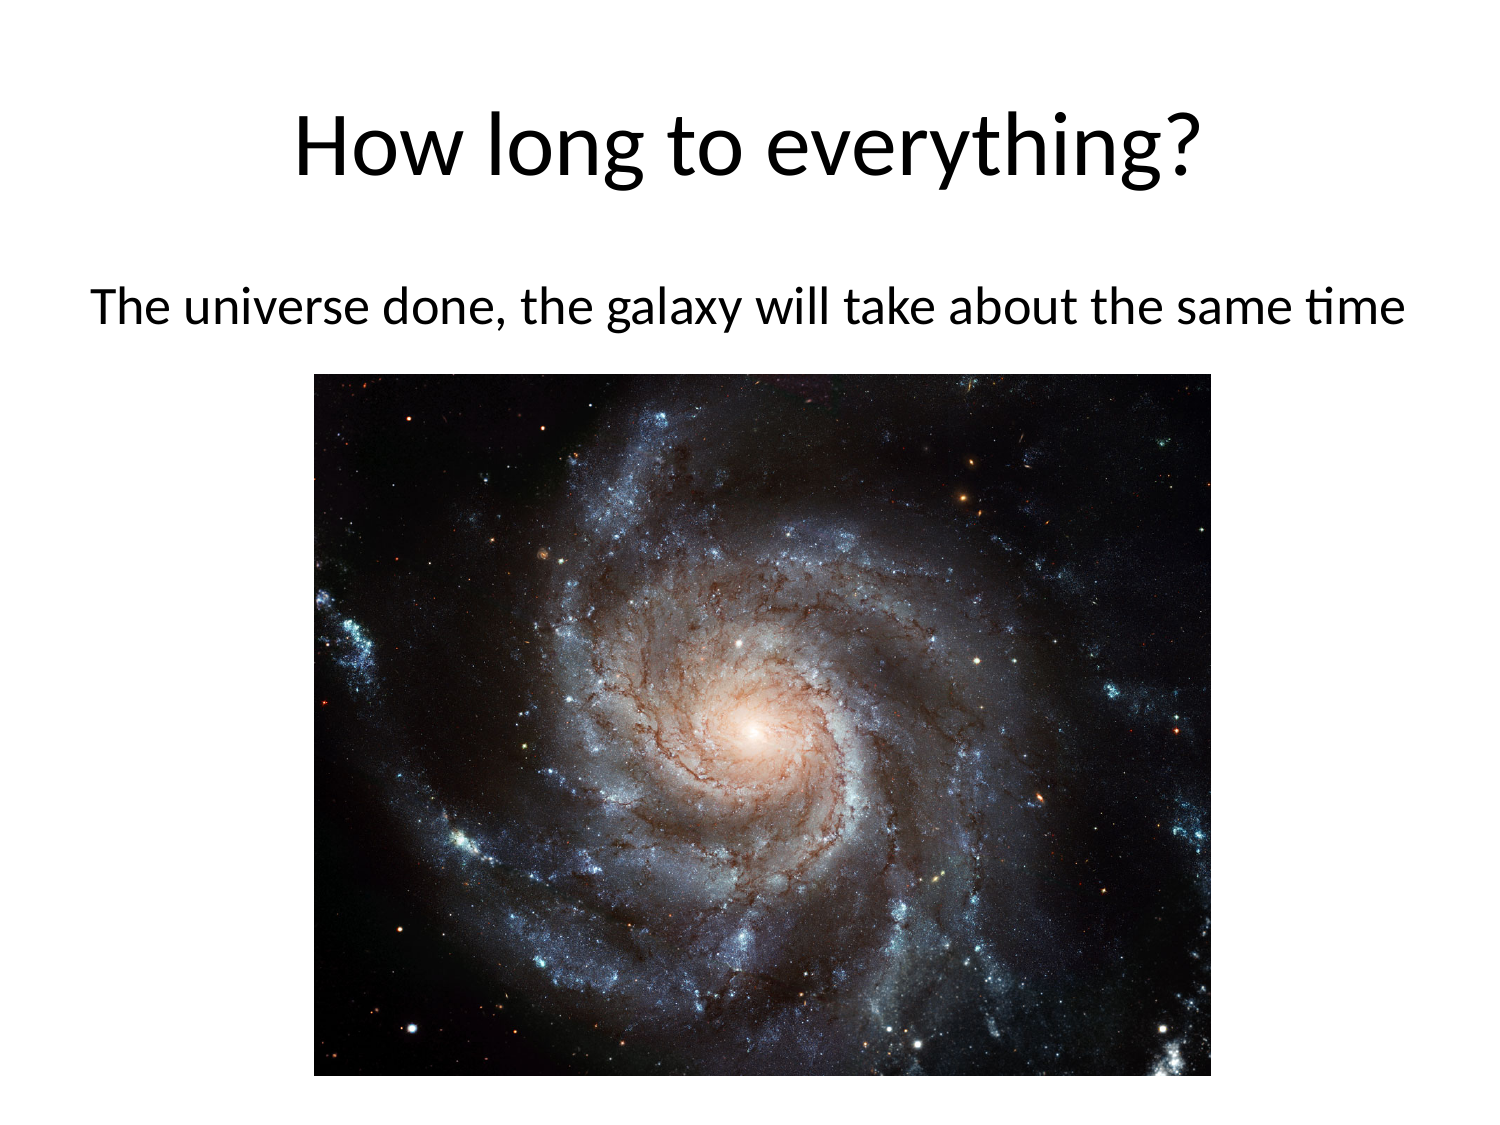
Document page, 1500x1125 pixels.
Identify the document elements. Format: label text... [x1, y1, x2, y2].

picture [313, 374, 1211, 1077]
list The universe done, the galaxy will take about the same time [75, 262, 1425, 680]
title How long to everything? [75, 45, 1425, 233]
